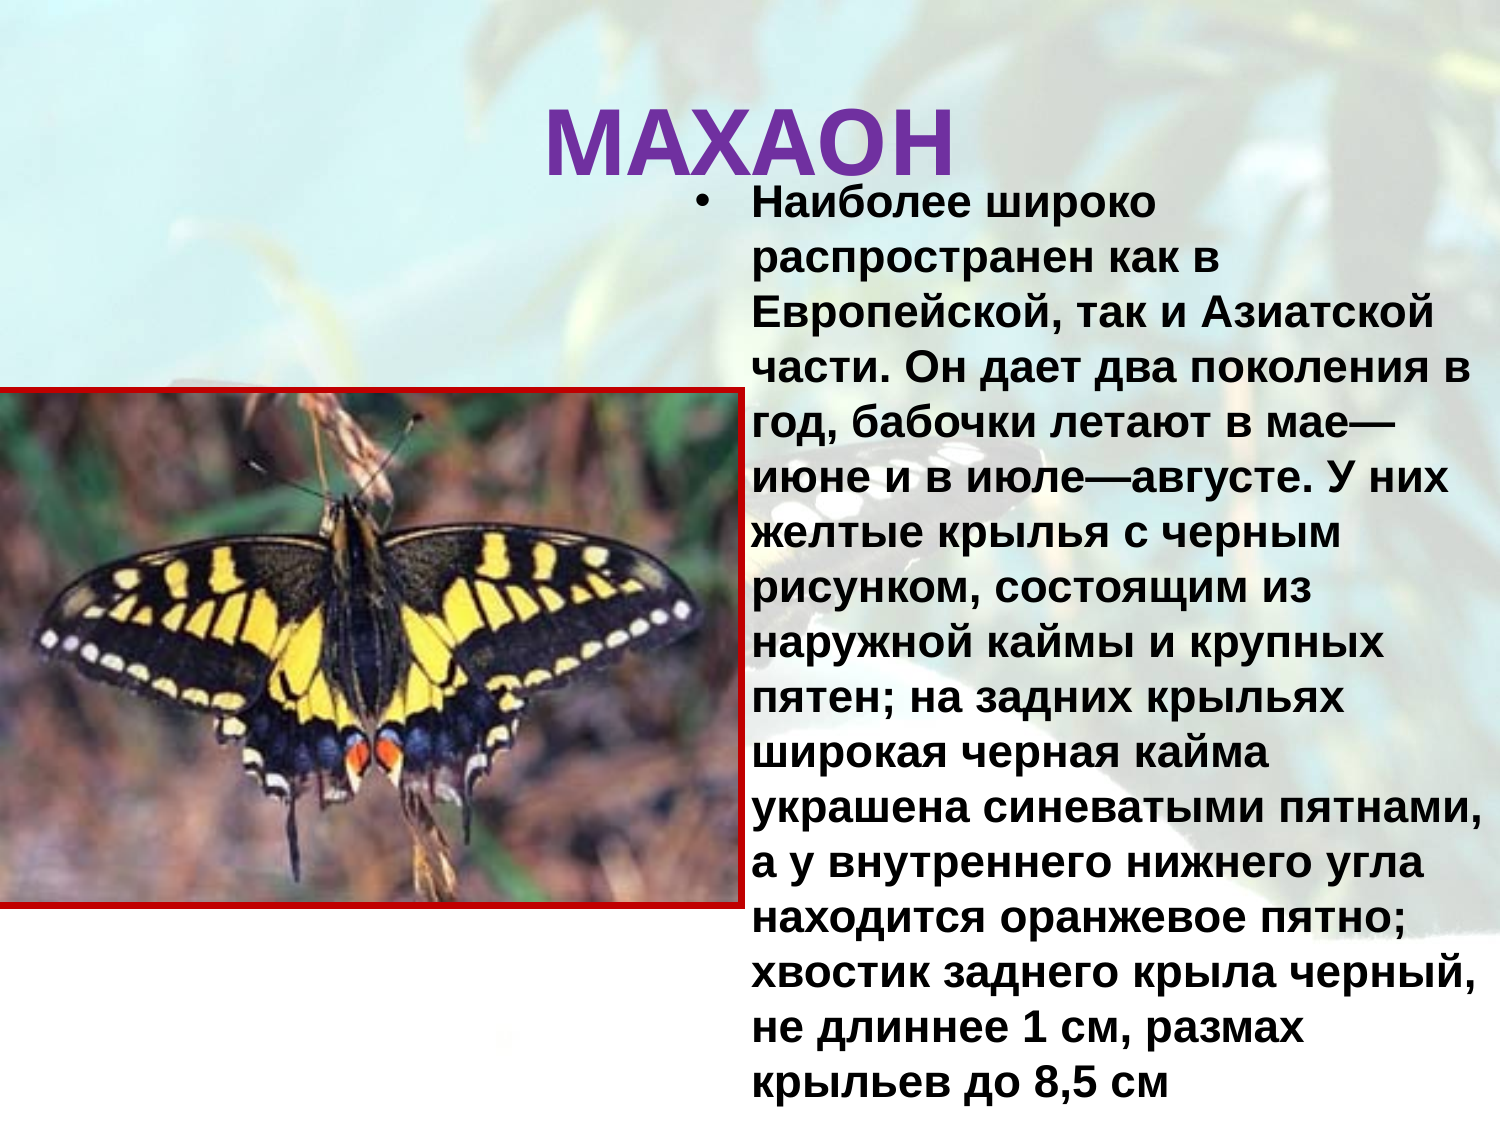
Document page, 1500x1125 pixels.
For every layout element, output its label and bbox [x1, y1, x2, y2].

picture [0, 0, 1500, 1125]
list [0, 392, 739, 903]
